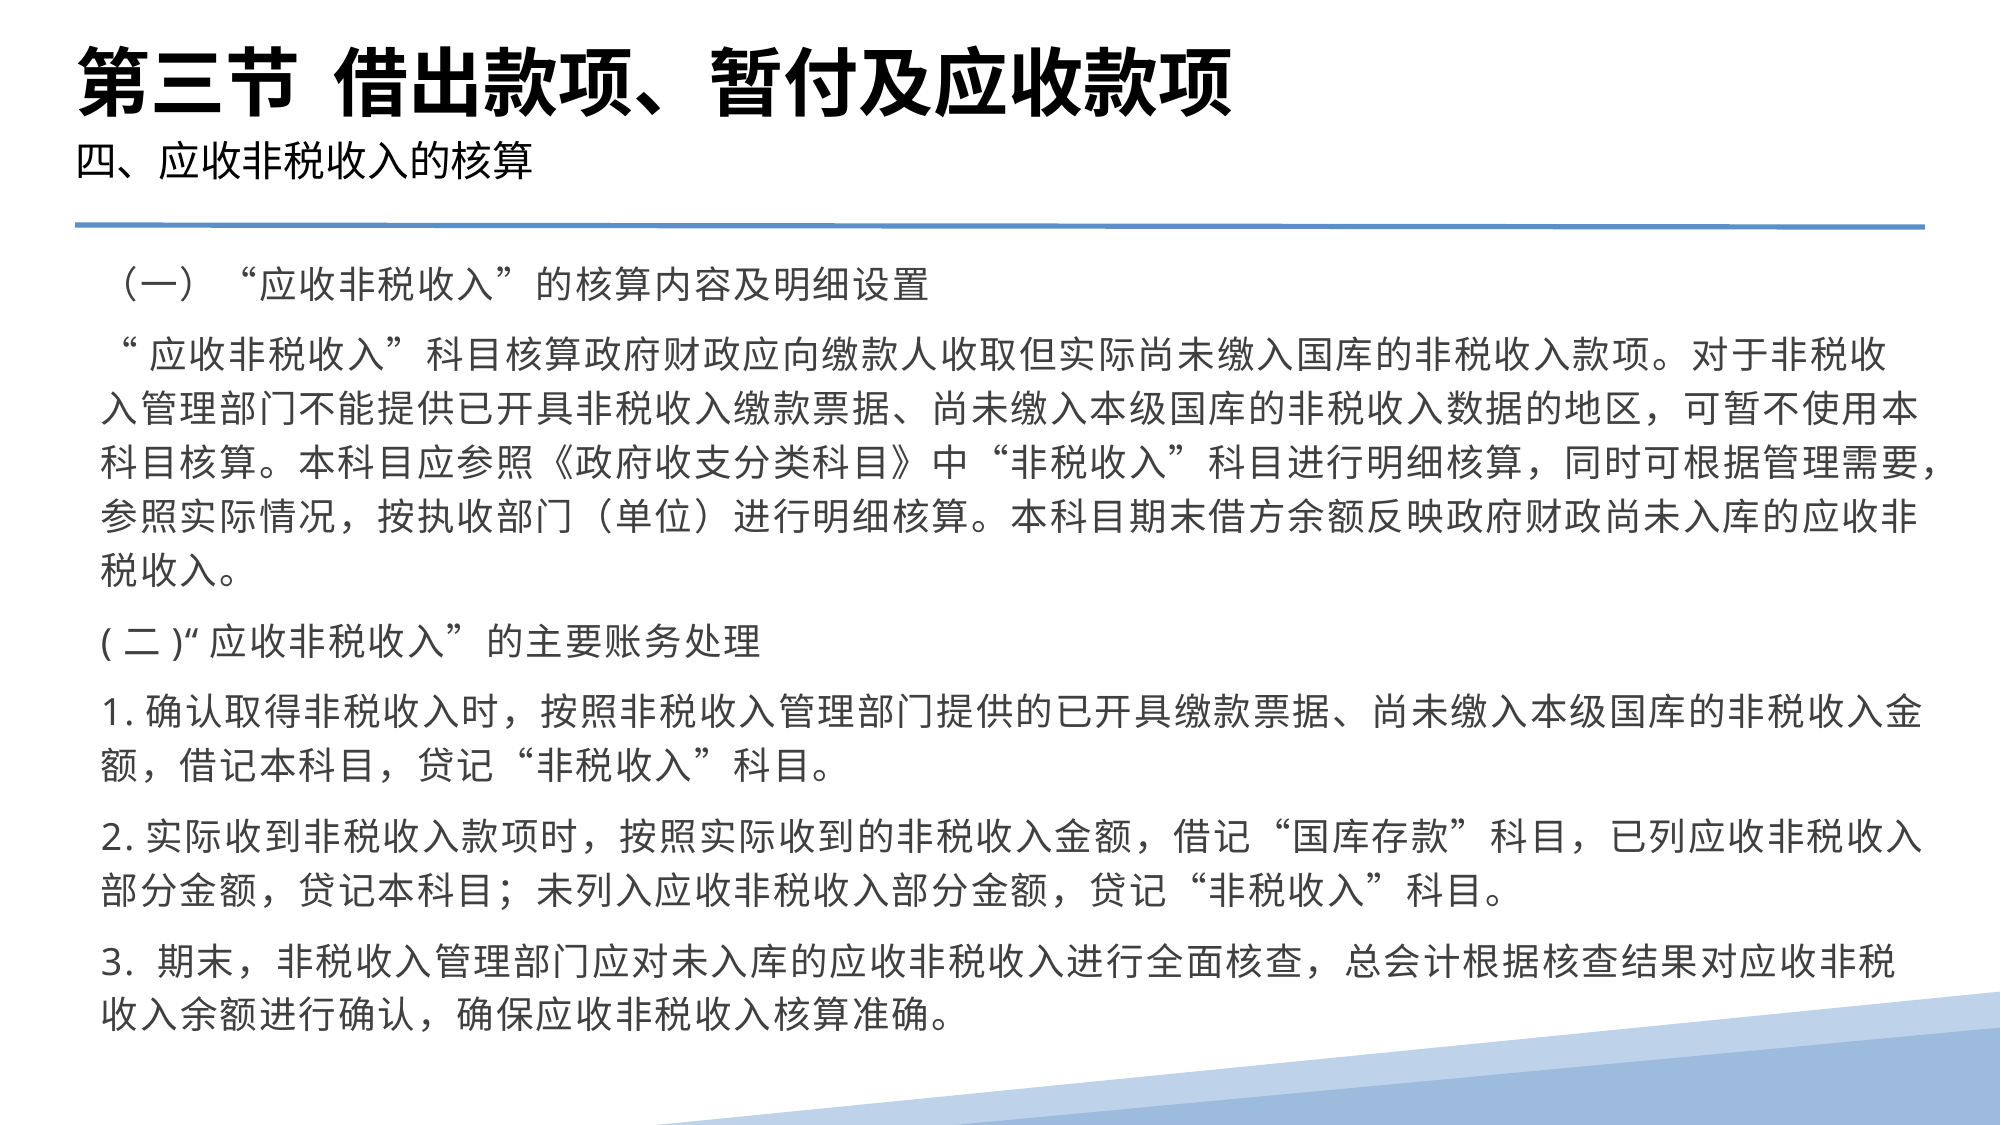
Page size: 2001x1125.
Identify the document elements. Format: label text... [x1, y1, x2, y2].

text_box （一）“应收非税收入”的核算内容及明细设置 “应收非税收入”科目核算政府财政应向缴款人收取但实际尚未缴入国库的非税收入款项。对于非税收入管理部门不能提供已开具非税收入缴款票据、尚未缴入本级国库的非税收入数据的地区，可暂不使用本科目核算。本科目应参照《政府收支分类科目》中“非税收入”科目进行明细核算，同时可根据管理需要，参照实际情况，按执收部门（单位）进行明细核算。本科目期末借方余额反映政府财政尚未入库的应收非税收入。 (二)“应收非税收入”的主要账务处理 1.确认取得非税收入时，按照非税收入管理部门提供的已开具缴款票据、尚未缴入本级国库的非税收入金额，借记本科目，贷记“非税收入”科目。 2.实际收到非税收入款项时，按照实际收到的非税收入金额，借记“国库存款”科目，已列应收非税收入部分金额，贷记本科目；未列入应收非税收入部分金额，贷记“非税收入”科目。 3. 期末，非税收入管理部门应对未入库的应收非税收入进行全面核查，总会计根据核查结果对应收非税收入余额进行确认，确保应收非税收入核算准确。 [90, 215, 1938, 1073]
text_box 第三节 借出款项、暂付及应收款项 [75, 24, 1925, 124]
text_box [74, 224, 1925, 228]
text_box 四、应收非税收入的核算 [75, 124, 1925, 200]
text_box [656, 991, 2000, 1125]
